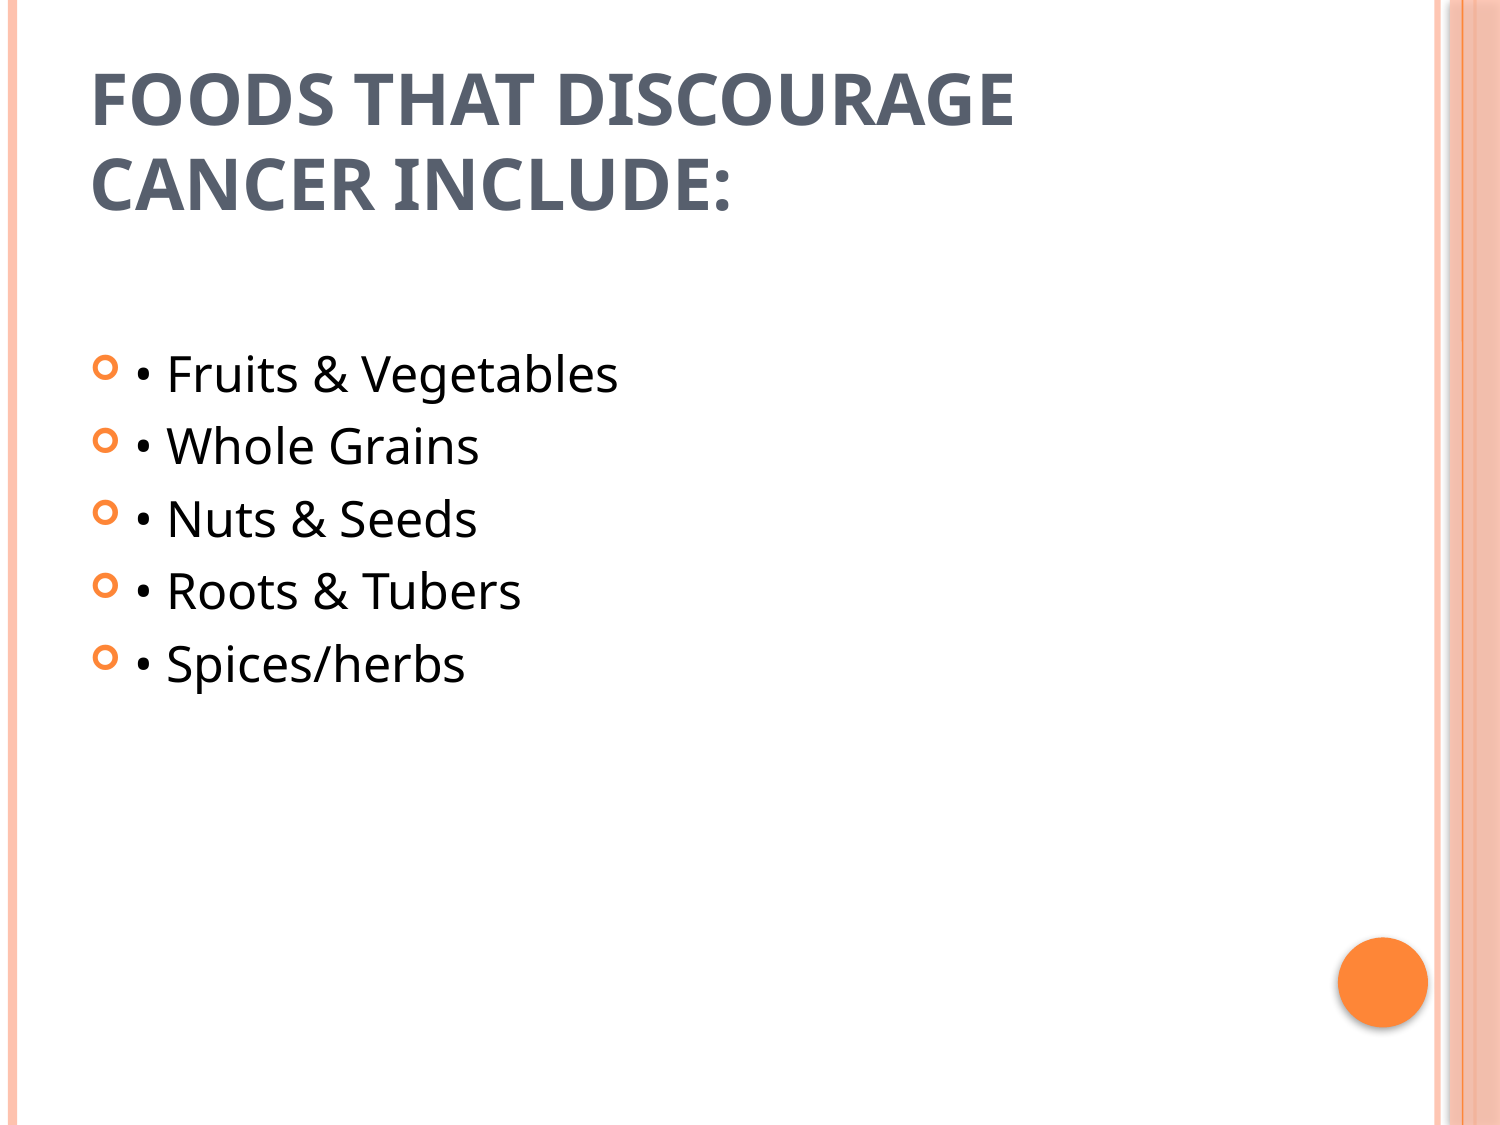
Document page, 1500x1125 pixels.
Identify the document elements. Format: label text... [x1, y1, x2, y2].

list • Fruits & Vegetables • Whole Grains • Nuts & Seeds • Roots & Tubers • Spices/herbs [75, 262, 1300, 1062]
title Foods that discourage cancer include: [75, 45, 1300, 233]
